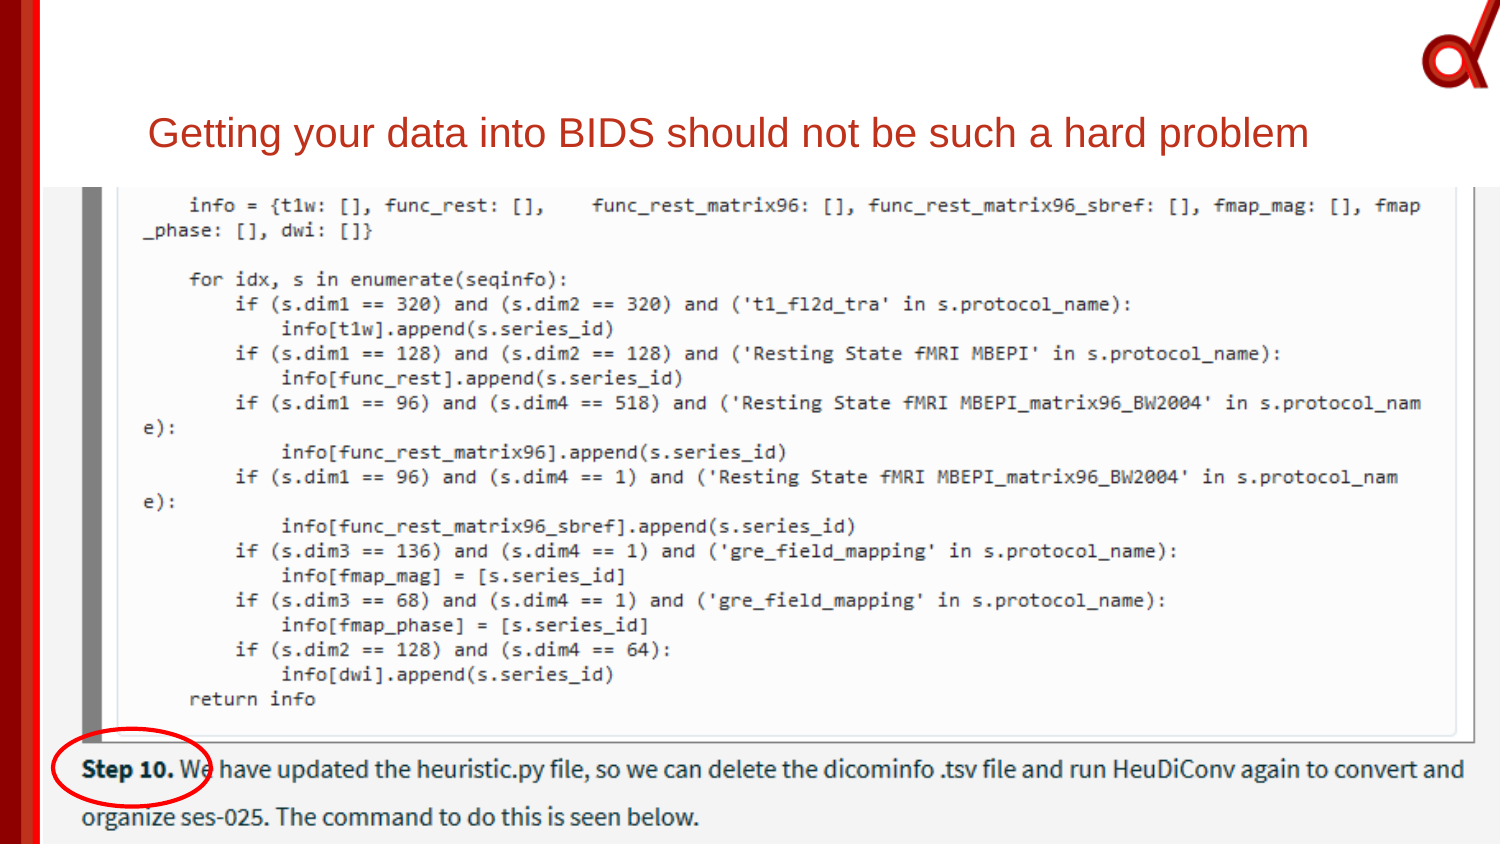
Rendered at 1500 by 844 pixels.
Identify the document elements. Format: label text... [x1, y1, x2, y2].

picture [42, 186, 1500, 844]
list Getting your data into BIDS should not be such a hard problem [147, 106, 1388, 157]
